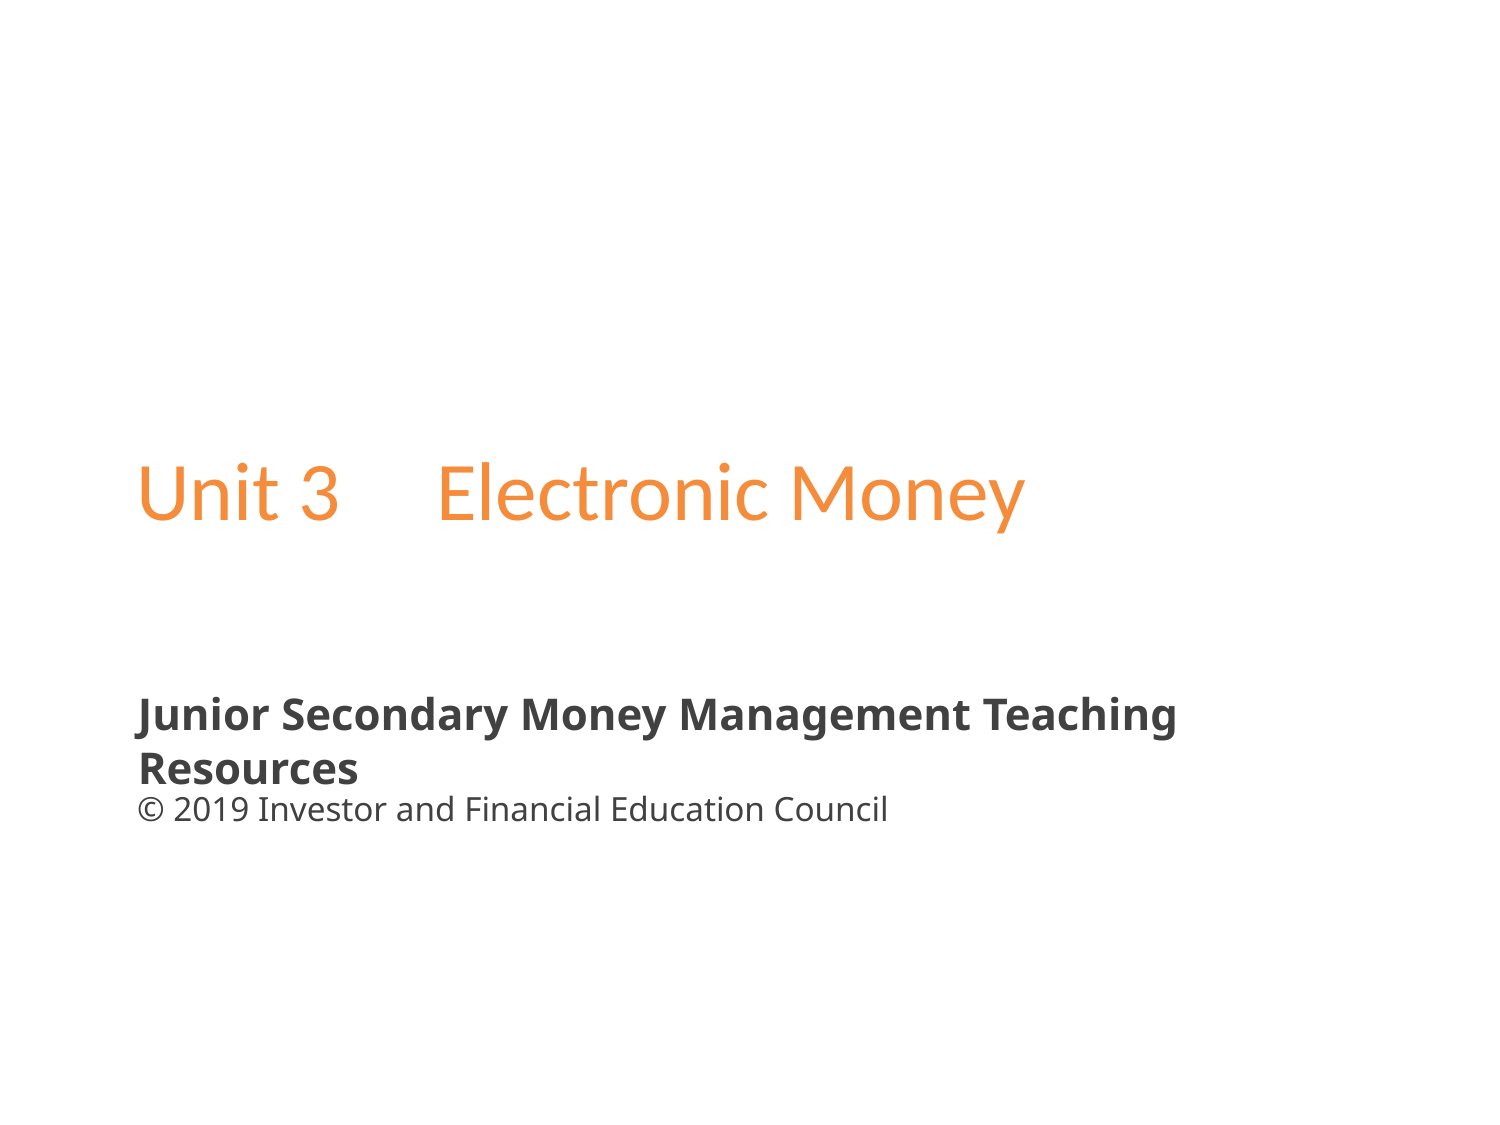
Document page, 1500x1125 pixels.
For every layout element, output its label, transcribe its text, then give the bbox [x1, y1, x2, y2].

list Unit 3 Electronic Money [135, 447, 1287, 704]
list Junior Secondary Money Management Teaching Resources [137, 684, 1365, 763]
list © 2019 Investor and Financial Education Council [136, 772, 1364, 852]
